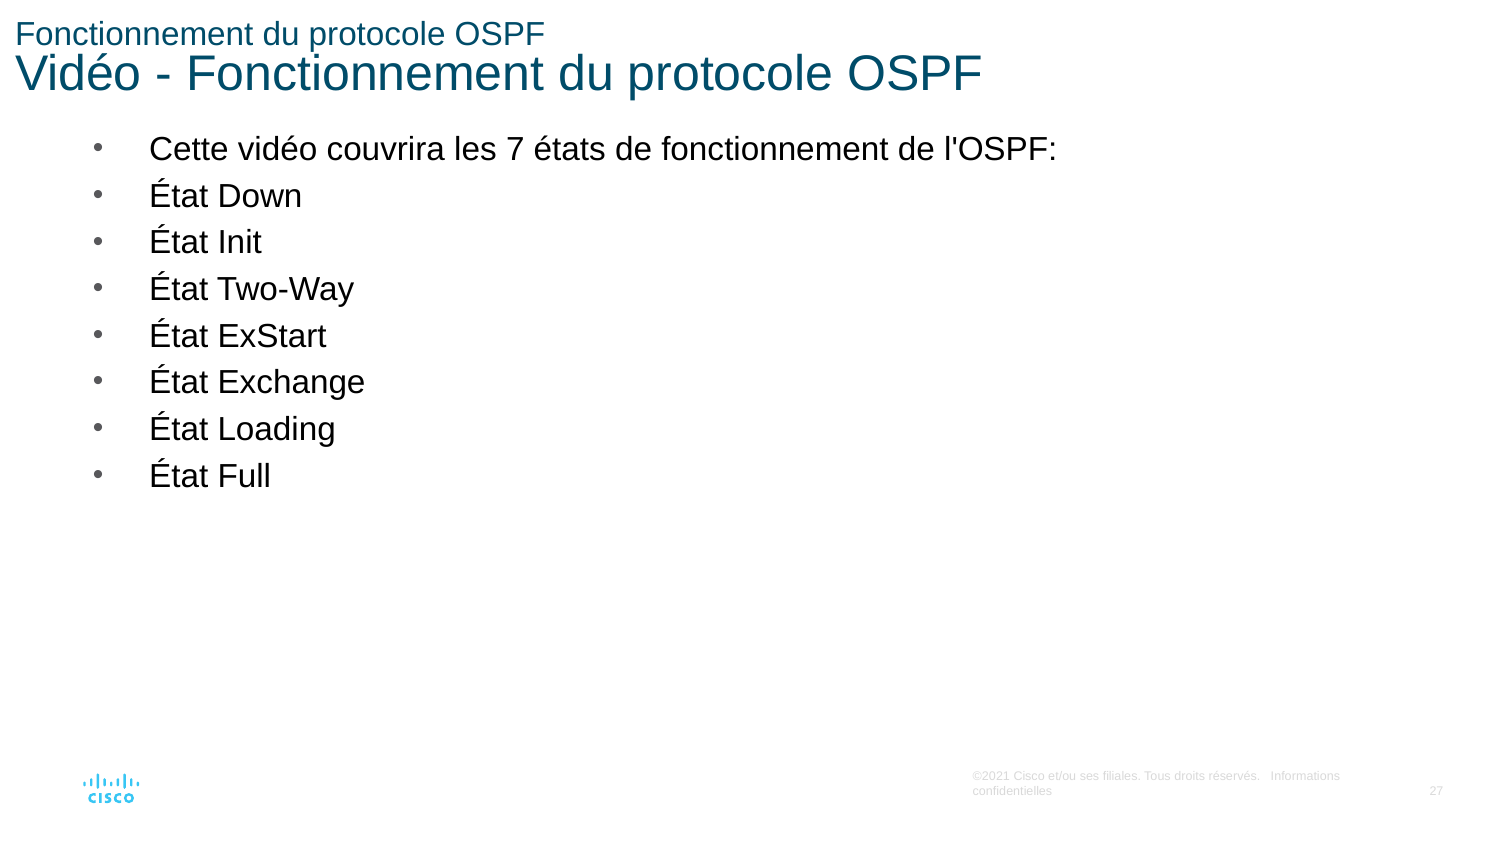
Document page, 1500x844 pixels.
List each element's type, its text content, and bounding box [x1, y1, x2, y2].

list Cette vidéo couvrira les 7 états de fonctionnement de l'OSPF: État Down État Init État Two-Way État ExStart État Exchange État Loading État Full [77, 120, 1437, 726]
title Fonctionnement du protocole OSPF Vidéo - Fonctionnement du protocole OSPF [0, 0, 1369, 121]
